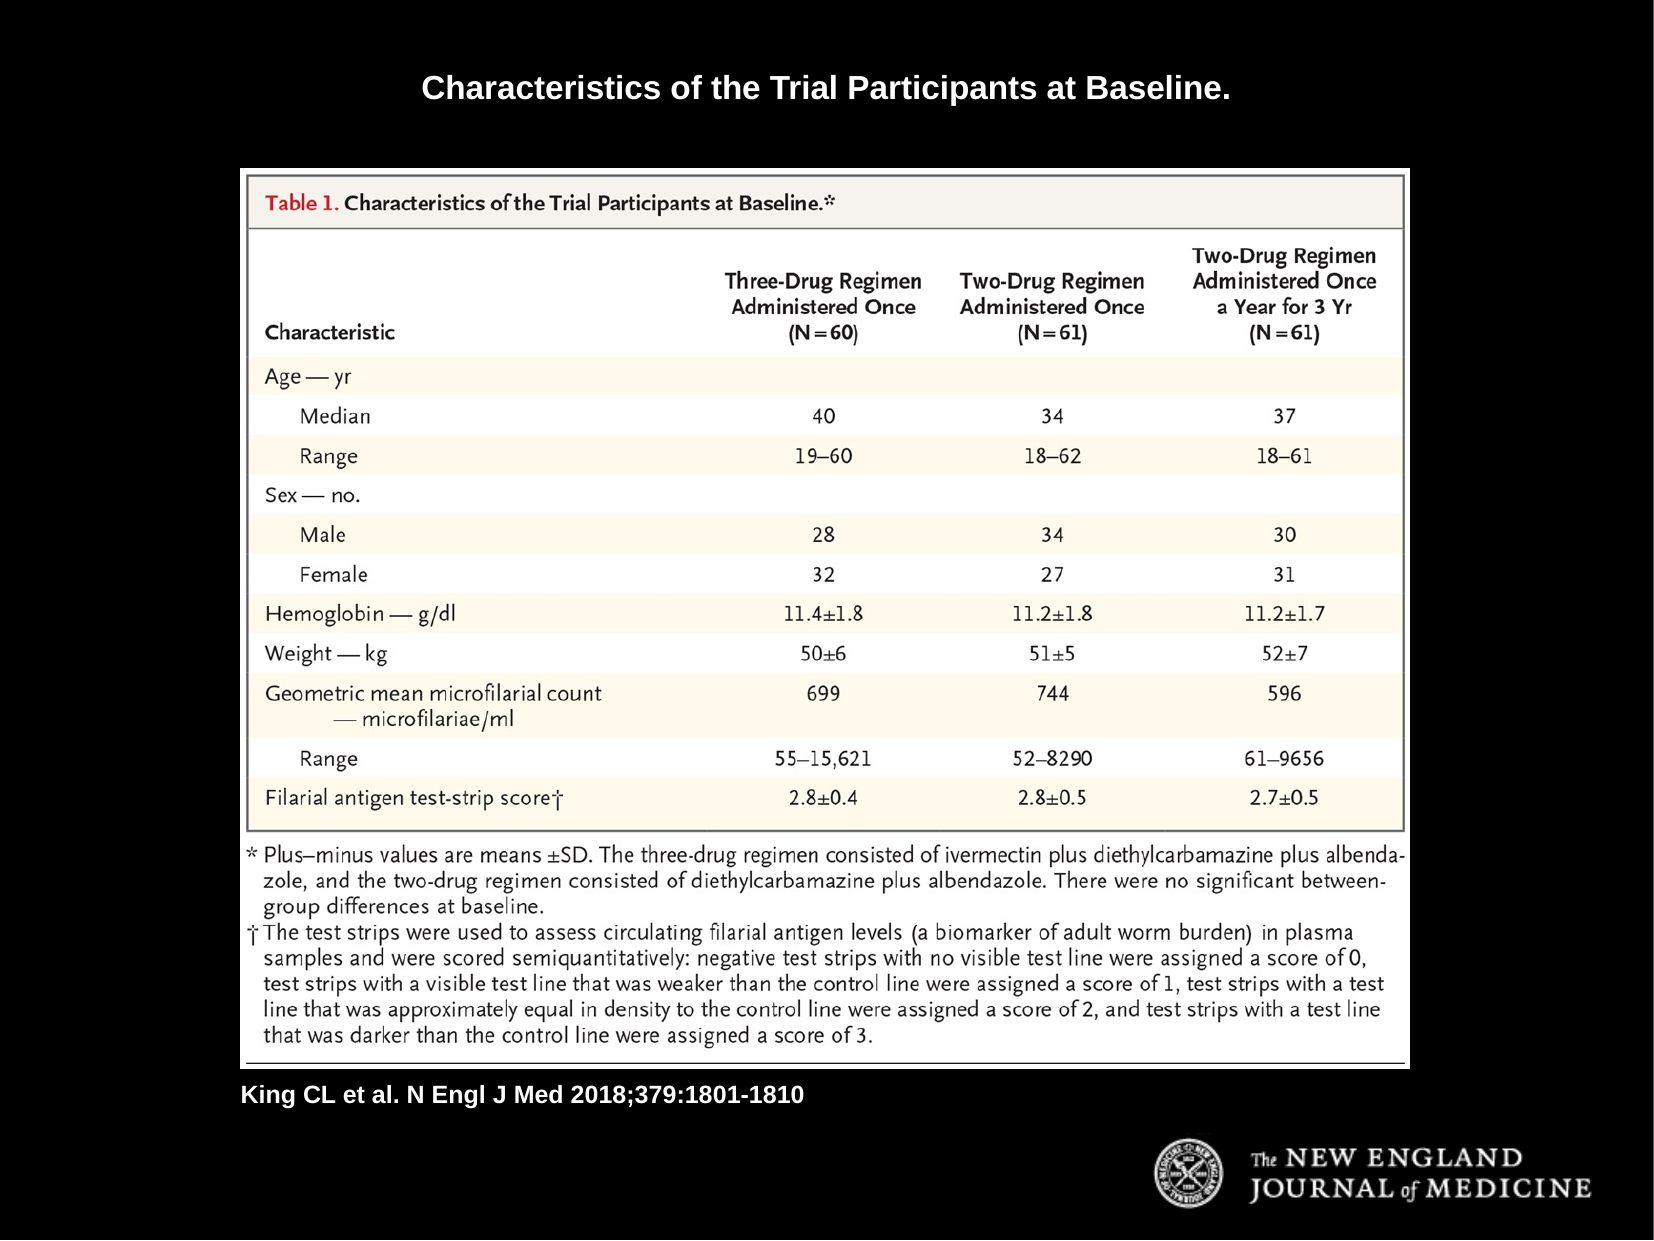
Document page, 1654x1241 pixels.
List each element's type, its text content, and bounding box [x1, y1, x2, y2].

text_box Characteristics of the Trial Participants at Baseline. [58, 69, 1596, 108]
picture [1141, 1133, 1606, 1213]
text_box King CL et al. N Engl J Med 2018;379:1801-1810 [240, 1079, 1410, 1109]
picture [240, 168, 1410, 1069]
